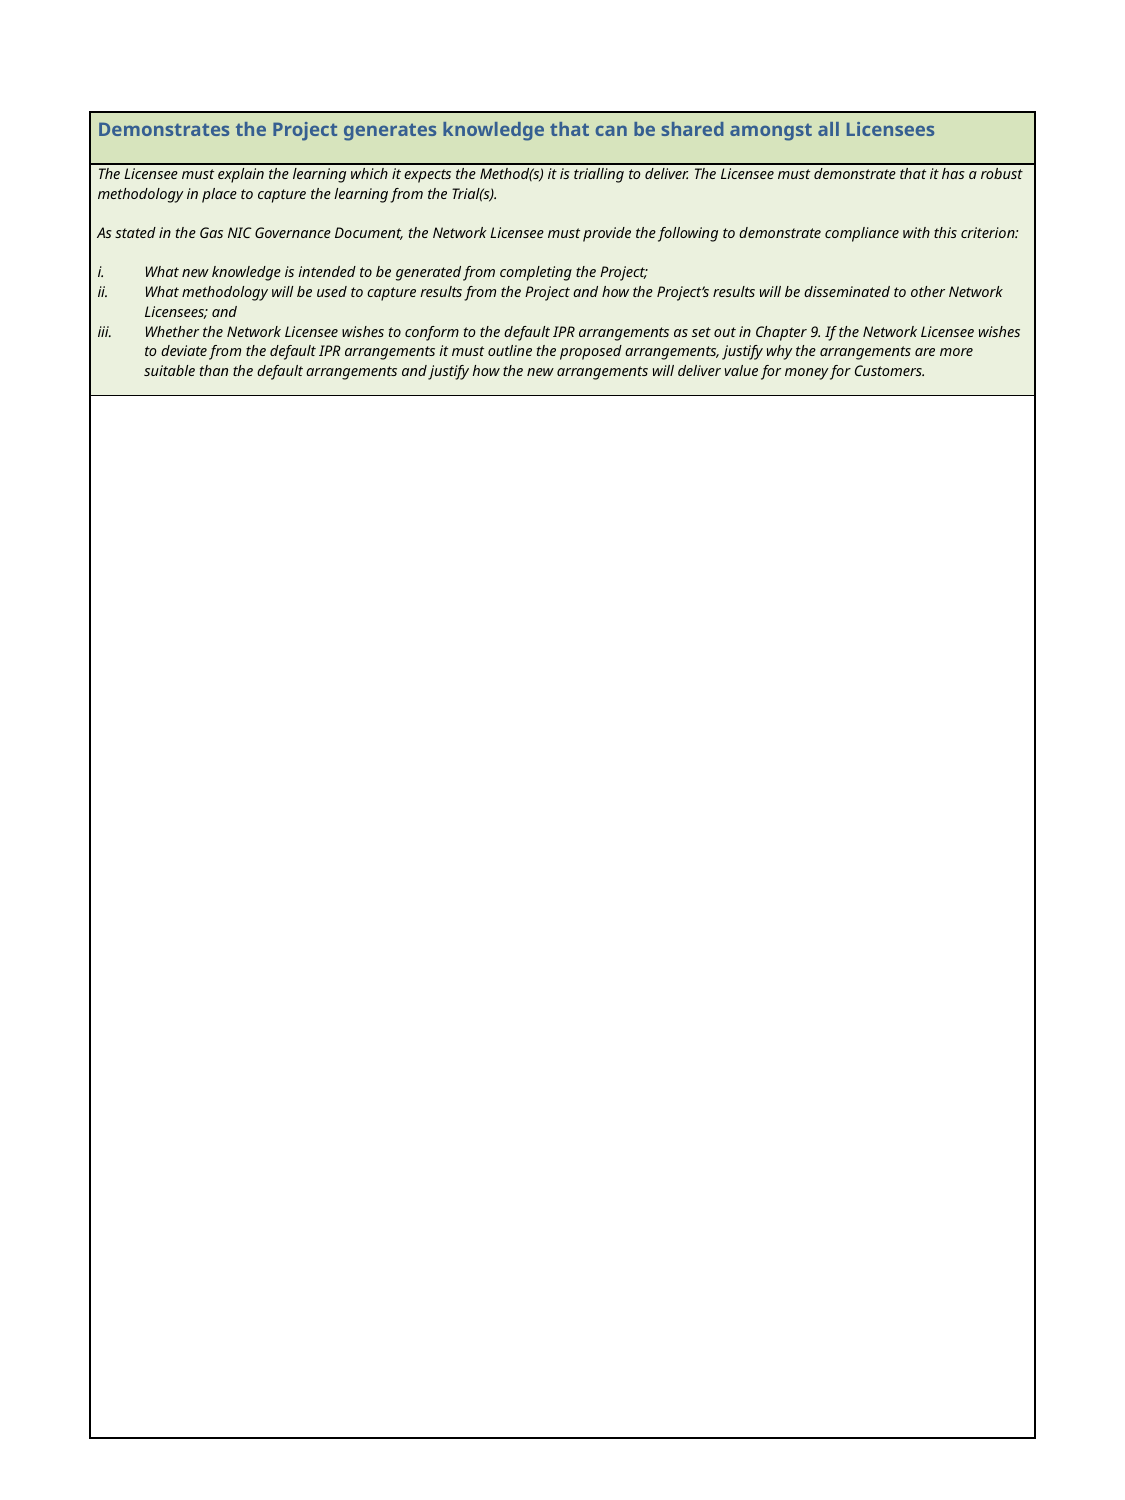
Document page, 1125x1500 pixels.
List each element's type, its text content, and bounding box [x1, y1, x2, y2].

table_cell [91, 396, 1034, 1437]
table_header Demonstrates the Project generates knowledge that can be shared amongst all Licensees [91, 113, 1034, 163]
slide_number 6 [806, 1390, 1069, 1471]
table_cell The Licensee must explain the learning which it expects the Method(s) it is trialling to deliver. The Licensee must demonstrate that it has a robust methodology in place to capture the learning from the Trial(s). As stated in the Gas NIC Governance Document, the Network Licensee must provide the following to demonstrate compliance with this criterion: What new knowledge is intended to be generated from completing the Project; What methodology will be used to capture results from the Project and how the Project’s results will be disseminated to other Network Licensees; and Whether the Network Licensee wishes to conform to the default IPR arrangements as set out in Chapter 9. If the Network Licensee wishes to deviate from the default IPR arrangements it must outline the proposed arrangements, justify why the arrangements are more suitable than the default arrangements and justify how the new arrangements will deliver value for money for Customers. [91, 165, 1034, 395]
